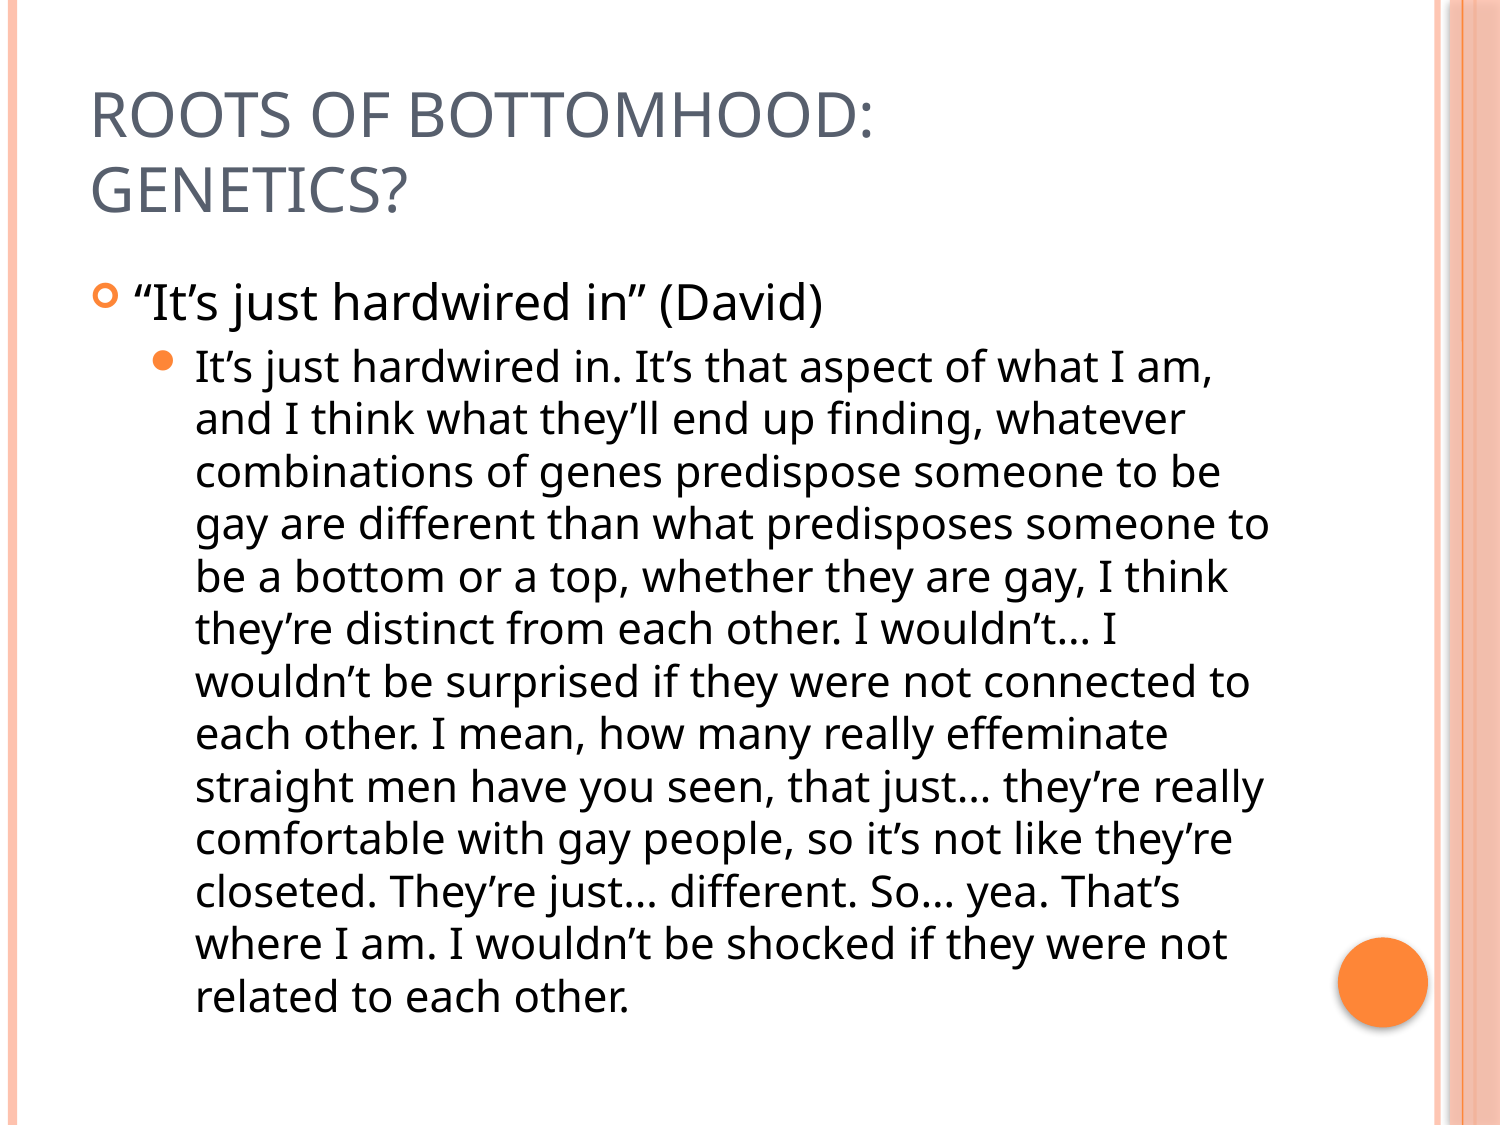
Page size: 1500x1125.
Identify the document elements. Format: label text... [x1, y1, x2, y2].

list “It’s just hardwired in” (David) It’s just hardwired in. It’s that aspect of what I am, and I think what they’ll end up finding, whatever combinations of genes predispose someone to be gay are different than what predisposes someone to be a bottom or a top, whether they are gay, I think they’re distinct from each other. I wouldn’t… I wouldn’t be surprised if they were not connected to each other. I mean, how many really effeminate straight men have you seen, that just… they’re really comfortable with gay people, so it’s not like they’re closeted. They’re just… different. So… yea. That’s where I am. I wouldn’t be shocked if they were not related to each other. [75, 262, 1300, 1062]
title Roots of Bottomhood: Genetics? [75, 45, 1300, 233]
